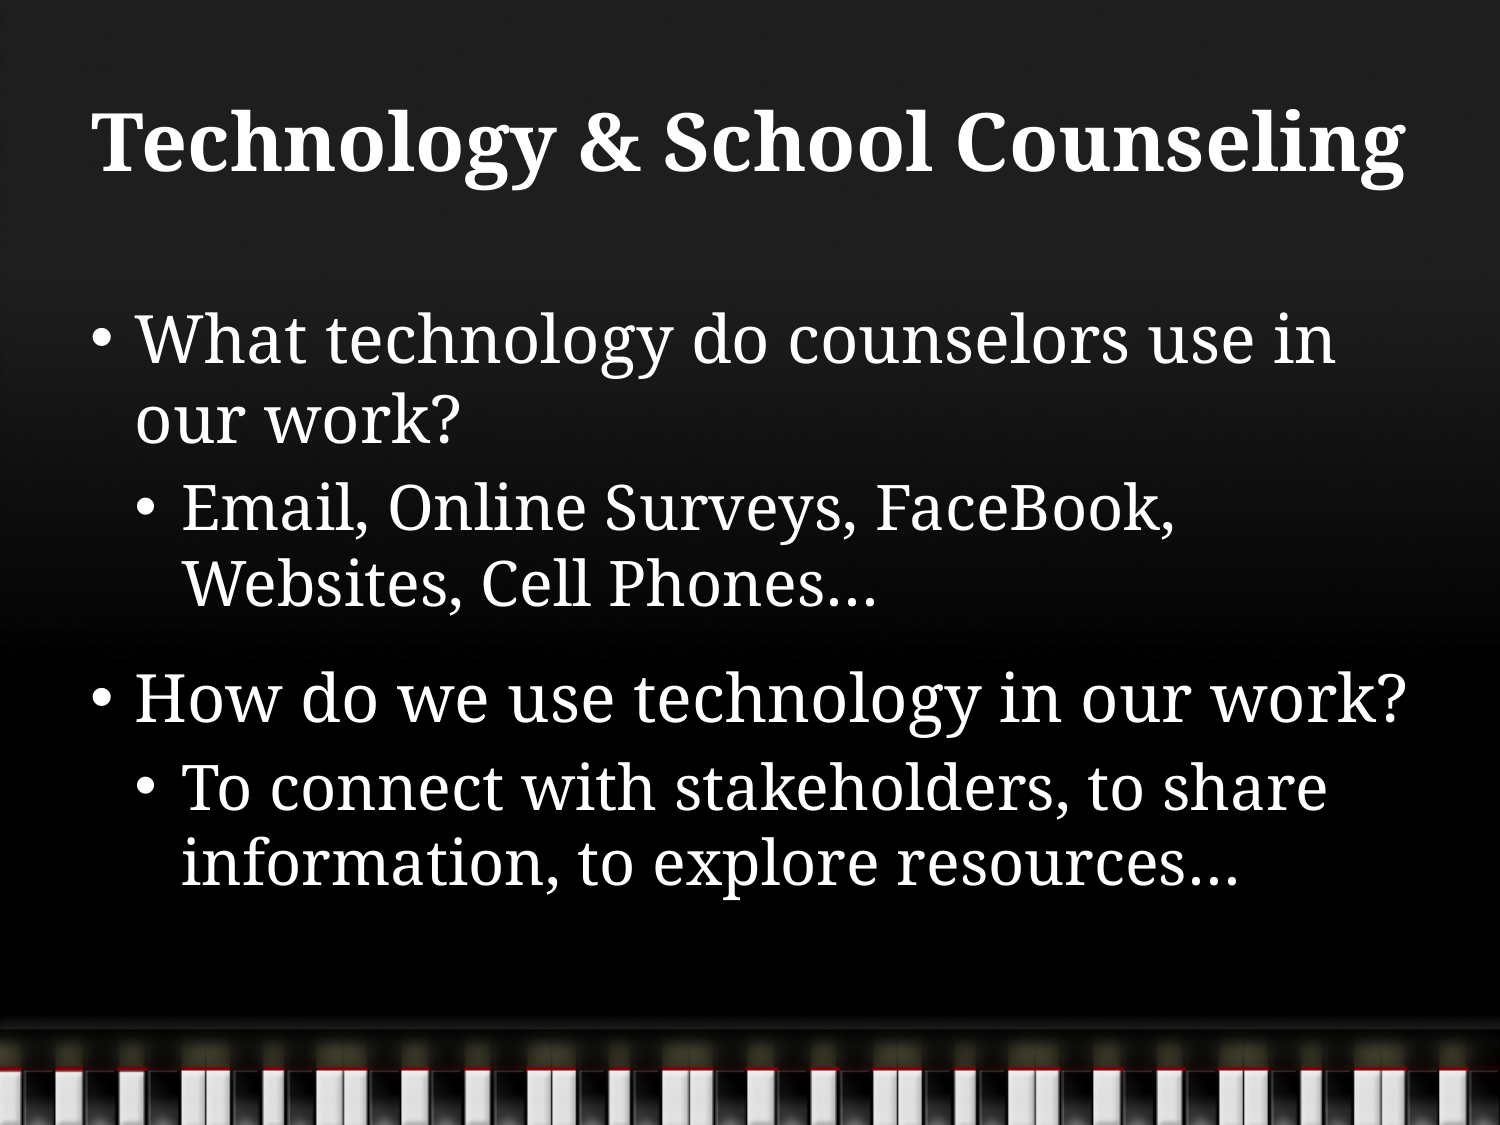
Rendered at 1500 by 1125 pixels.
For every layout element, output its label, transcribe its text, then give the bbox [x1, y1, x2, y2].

picture [0, 0, 1500, 1125]
title Technology & School Counseling [75, 45, 1425, 233]
list What technology do counselors use in our work? Email, Online Surveys, FaceBook, Websites, Cell Phones… How do we use technology in our work? To connect with stakeholders, to share information, to explore resources… [75, 288, 1425, 925]
